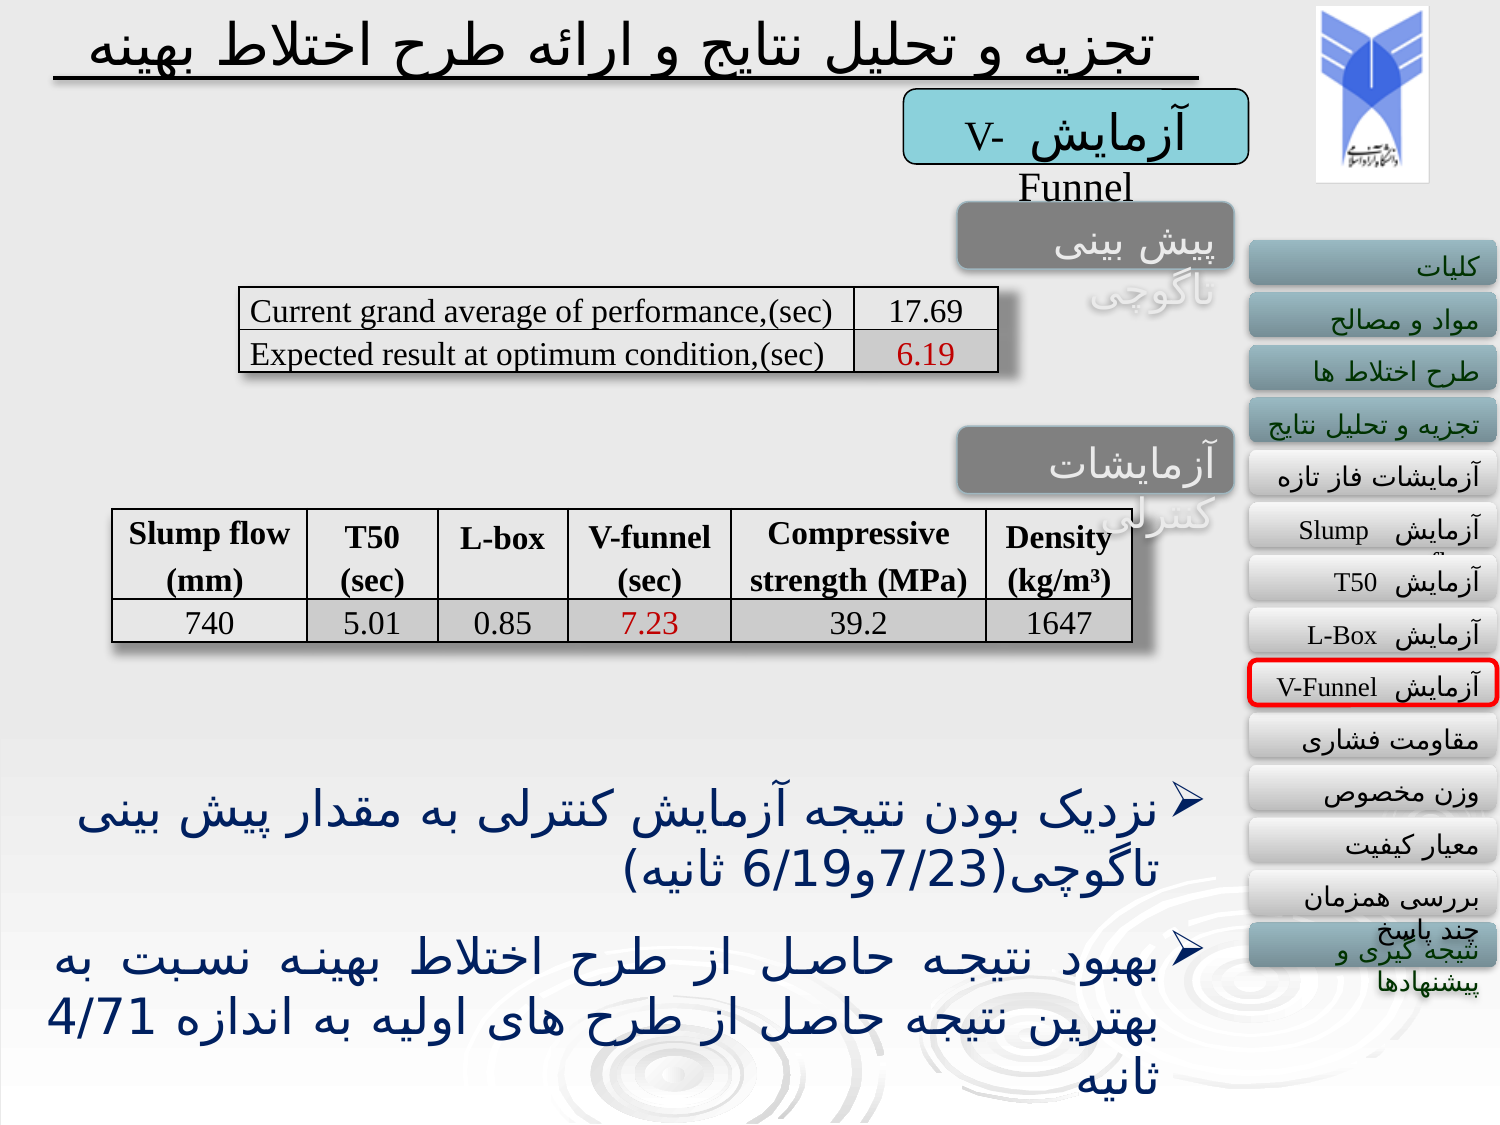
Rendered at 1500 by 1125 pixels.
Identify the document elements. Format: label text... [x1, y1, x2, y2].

table_cell 740 [113, 600, 306, 641]
table_cell 7.23 [569, 600, 730, 641]
text_box آزمایشات کنترلی [956, 425, 1236, 495]
text_box آزمایشات فاز تازه [1249, 449, 1497, 495]
table_header Density (kg/m³) [987, 510, 1131, 598]
text_box معیار کیفیت [1249, 817, 1497, 863]
text_box آزمايش V-Funnel [903, 88, 1249, 164]
picture [1316, 6, 1432, 185]
table_cell 39.2 [732, 600, 985, 641]
table_cell 6.19 [855, 330, 997, 371]
table_cell Expected result at optimum condition,(sec) [240, 330, 853, 371]
text_box مواد و مصالح [1249, 292, 1497, 338]
text_box نزدیک بودن نتیجه آزمایش کنترلی به مقدار پیش بینی تاگوچی(7/23و6/19 ثانیه) [29, 768, 1223, 904]
text_box طرح اختلاط ها [1249, 344, 1497, 390]
table_header Compressive strength (MPa) [732, 510, 985, 598]
table_cell 1647 [987, 600, 1131, 641]
table_header Current grand average of performance,(sec) [240, 288, 853, 329]
text_box آزمایش T50 [1249, 554, 1497, 600]
table_header Slump flow (mm) [113, 510, 306, 598]
text_box بررسی همزمان چند پاسخ [1249, 869, 1497, 915]
text_box وزن مخصوص [1249, 764, 1497, 810]
text_box آزمايش L-Box [1249, 607, 1497, 653]
table_header T50 (sec) [308, 510, 437, 598]
text_box بهبود نتیجه حاصل از طرح اختلاط بهینه نسبت به بهترین نتیجه حاصل از طرح های اولیه به اندازه 4/71 ثانیه [29, 916, 1223, 1112]
text_box کلیات [1249, 239, 1497, 285]
text_box پیش بینی تاگوچی [956, 200, 1236, 270]
table_header 17.69 [855, 288, 997, 329]
table_header L-box [439, 510, 567, 598]
subtitle تجزیه و تحلیل نتایج و ارائه طرح اختلاط بهینه [0, 0, 1246, 1125]
table_cell 0.85 [439, 600, 567, 641]
text_box آزمايش V-Funnel [1249, 660, 1497, 705]
text_box مقاومت فشاری [1249, 713, 1497, 758]
table_cell 5.01 [308, 600, 437, 641]
table_header V-funnel (sec) [569, 510, 730, 598]
text_box تجزیه و تحلیل نتایج [1249, 397, 1497, 443]
text_box آزمايش Slump flow [1249, 502, 1497, 548]
text_box نتیجه گیری و پیشنهادها [1249, 923, 1497, 968]
